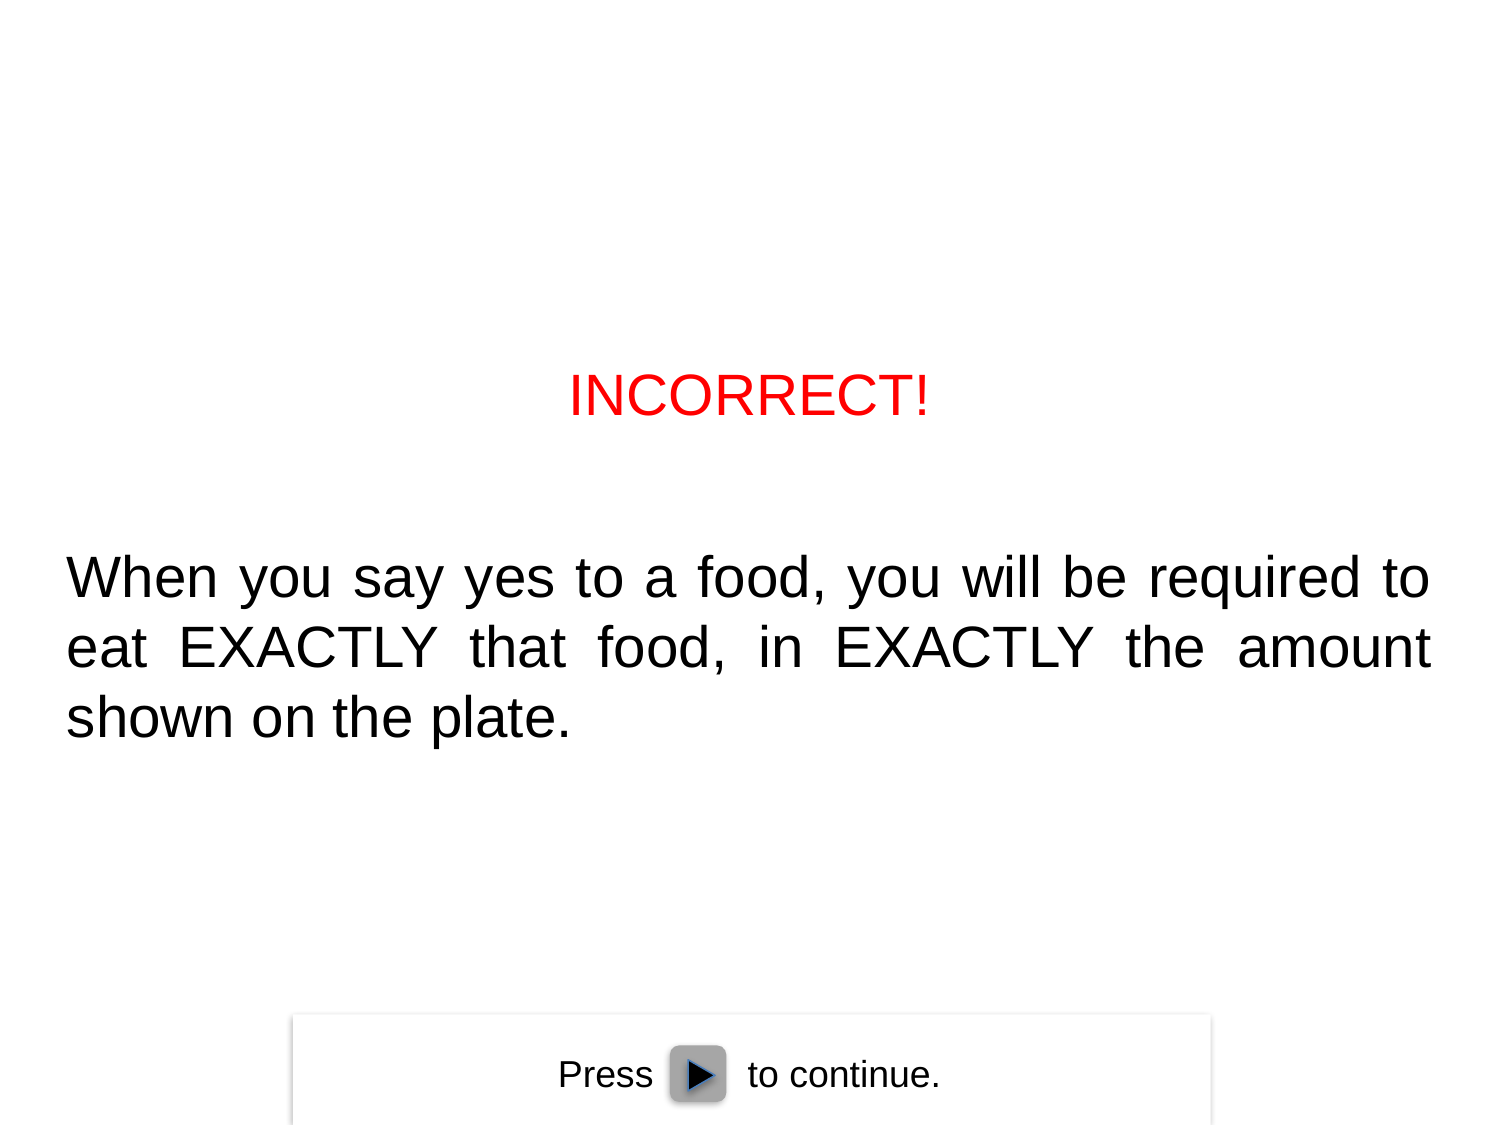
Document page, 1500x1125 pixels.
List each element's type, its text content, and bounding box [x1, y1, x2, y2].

text_box [292, 1014, 1212, 1125]
text_box When you say yes to a food, you will be required to eat EXACTLY that food, in EXACTLY the amount shown on the plate. [52, 531, 1448, 757]
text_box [540, 1042, 960, 1104]
text_box INCORRECT! [553, 336, 946, 435]
